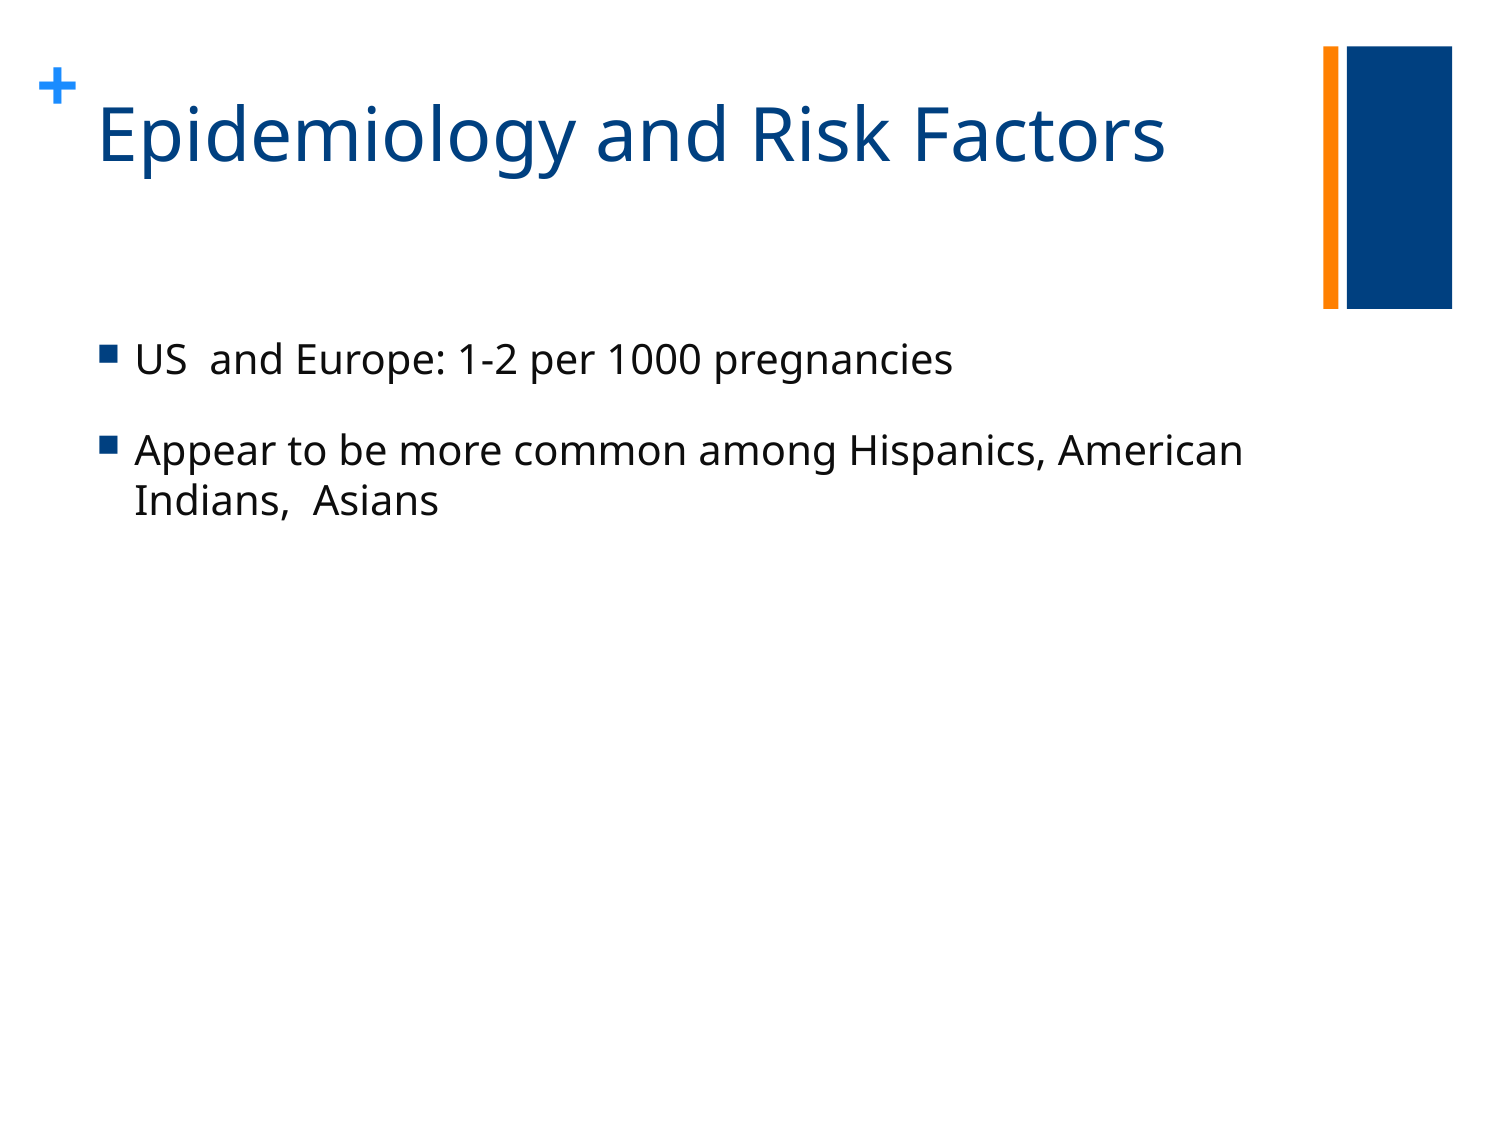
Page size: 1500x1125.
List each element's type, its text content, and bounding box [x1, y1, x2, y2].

list US and Europe: 1-2 per 1000 pregnancies Appear to be more common among Hispanics, American Indians, Asians [81, 324, 1322, 1005]
title Epidemiology and Risk Factors [81, 79, 1322, 263]
